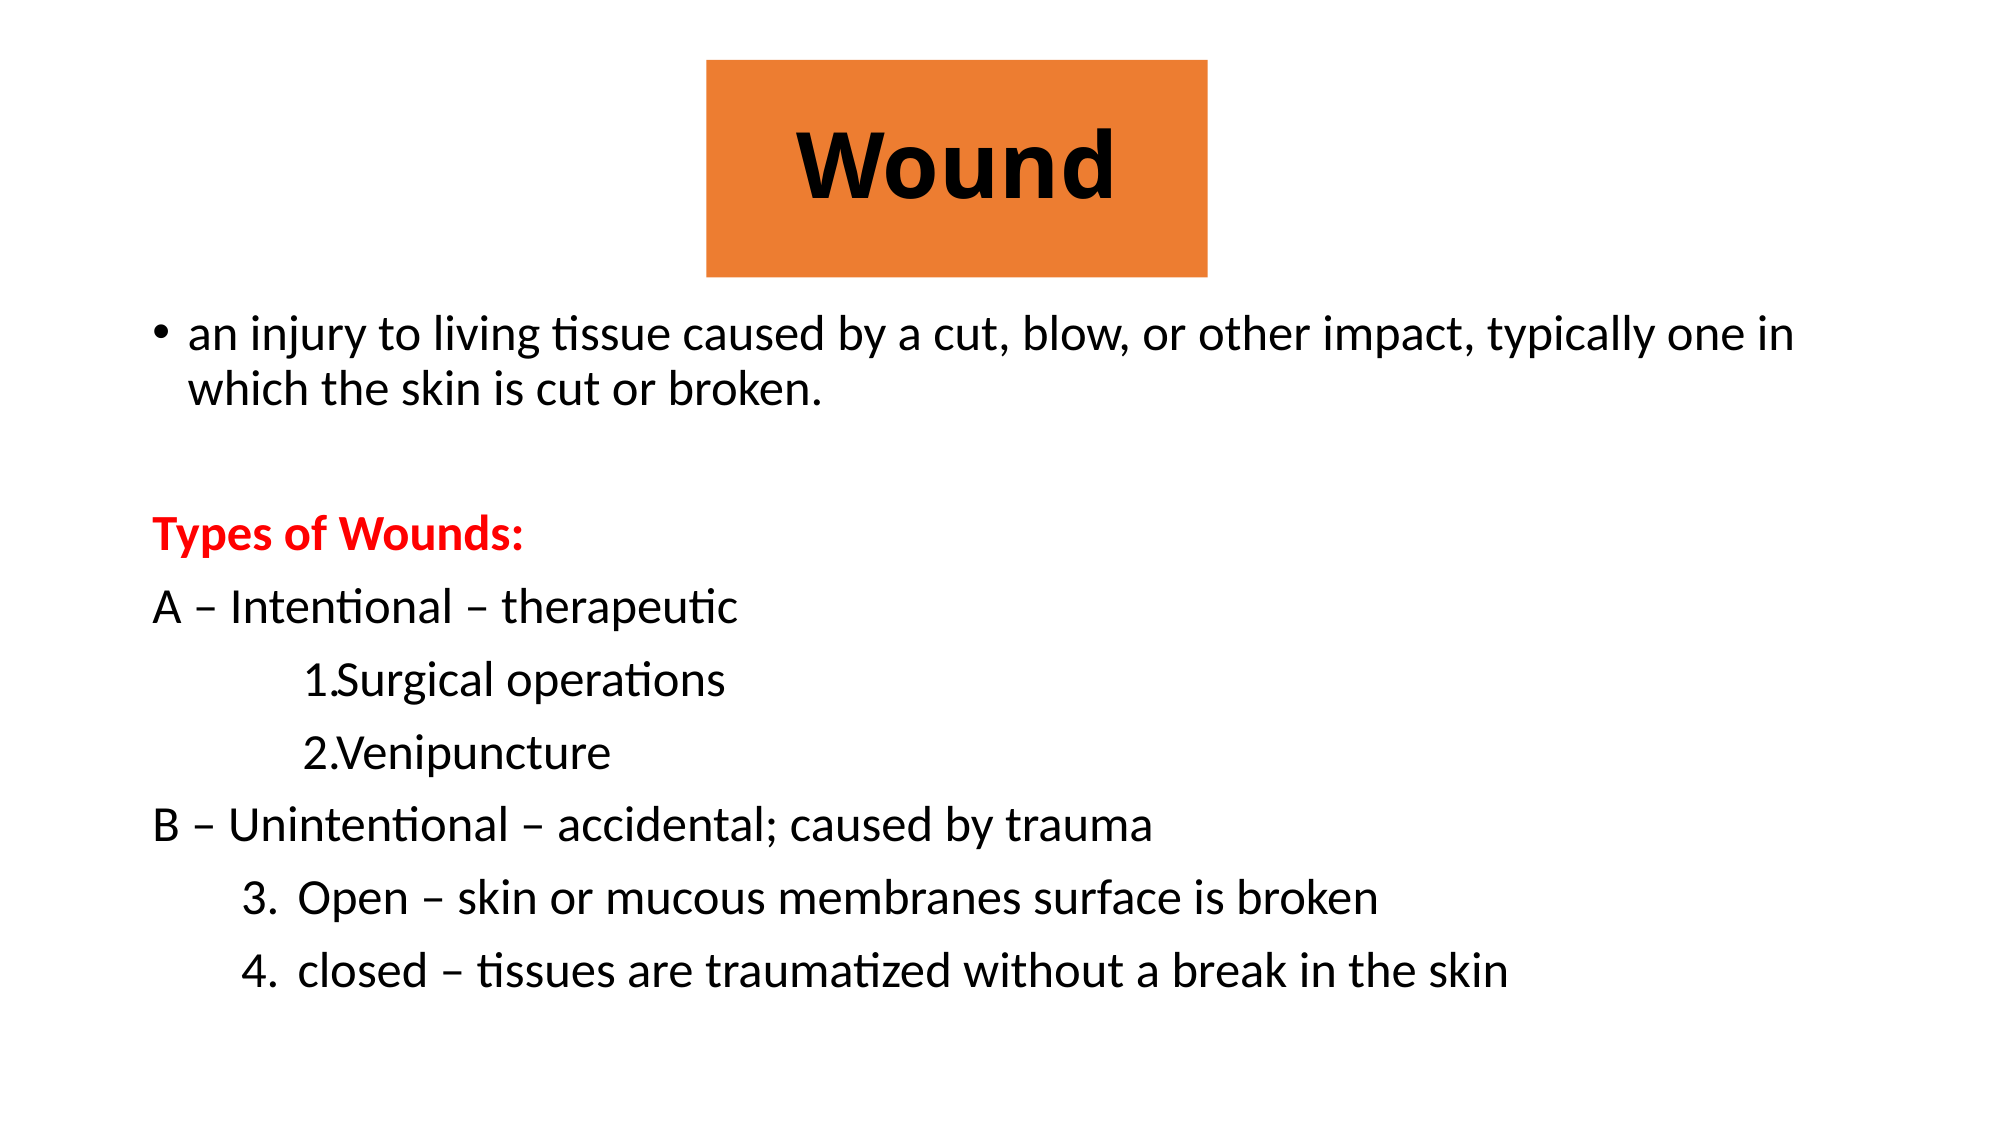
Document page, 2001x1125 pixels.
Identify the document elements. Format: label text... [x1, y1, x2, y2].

list an injury to living tissue caused by a cut, blow, or other impact, typically one in which the skin is cut or broken. Types of Wounds: A – Intentional – therapeutic Surgical operations Venipuncture B – Unintentional – accidental; caused by trauma Open – skin or mucous membranes surface is broken closed – tissues are traumatized without a break in the skin [137, 299, 1863, 1014]
title Wound [706, 59, 1208, 278]
